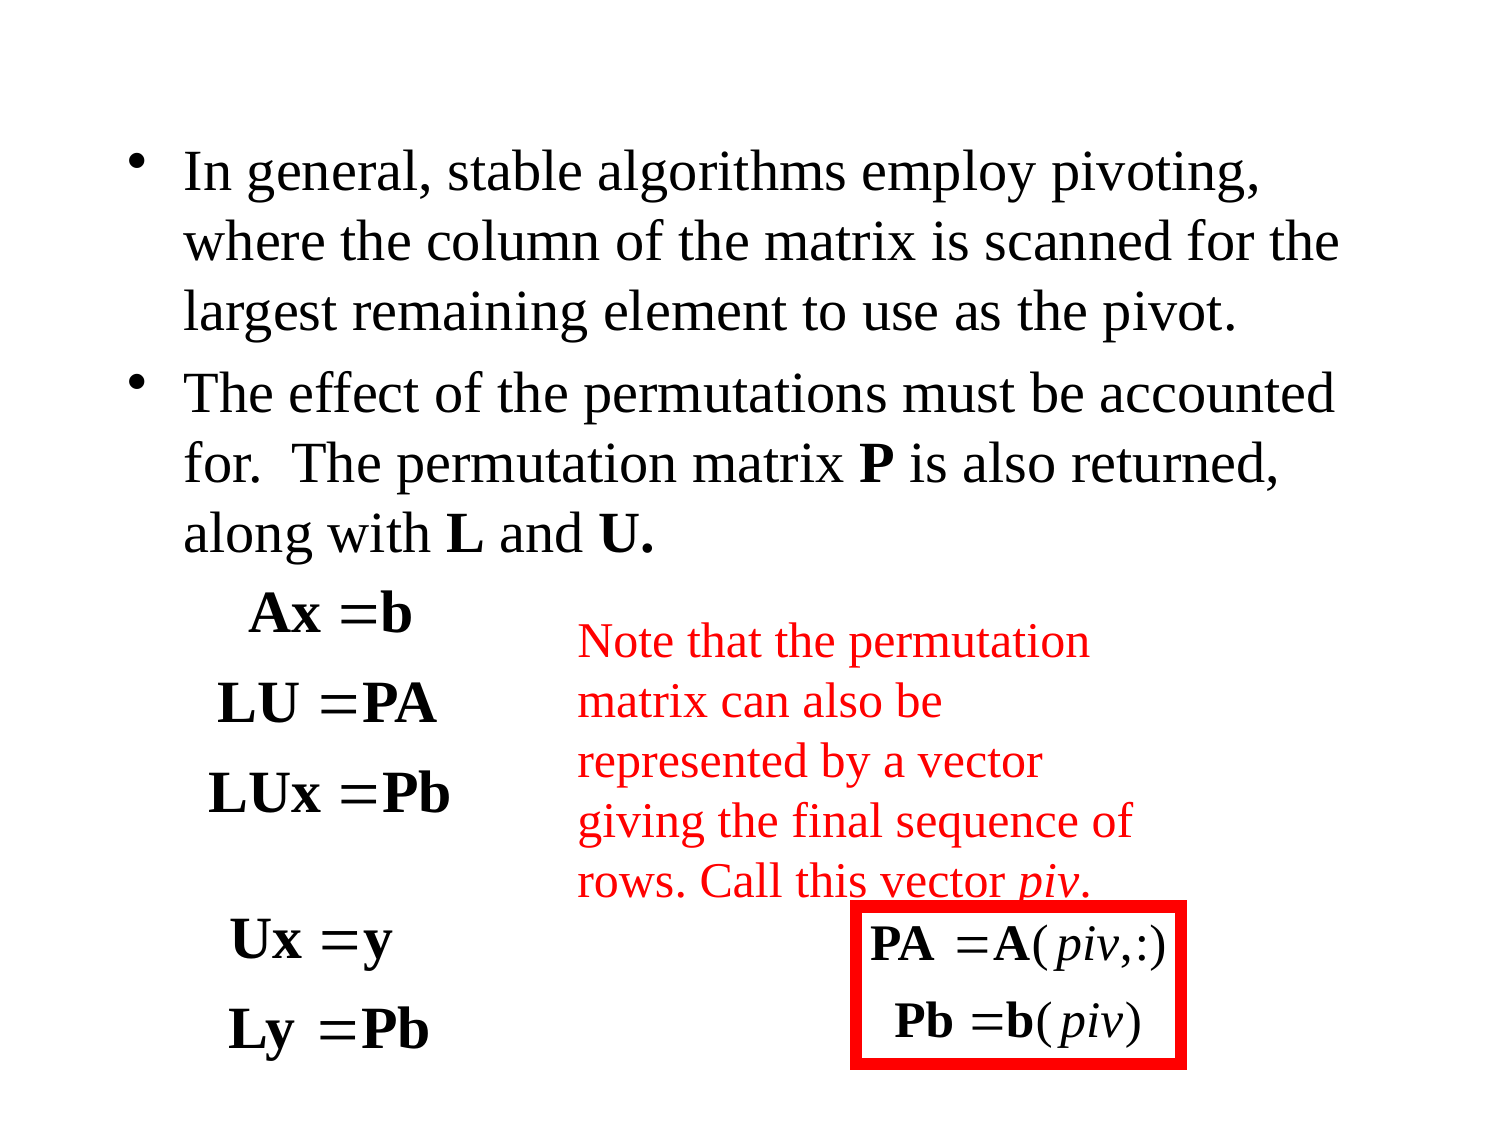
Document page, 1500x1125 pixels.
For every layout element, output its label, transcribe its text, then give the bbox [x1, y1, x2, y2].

list In general, stable algorithms employ pivoting, where the column of the matrix is scanned for the largest remaining element to use as the pivot. The effect of the permutations must be accounted for. The permutation matrix P is also returned, along with L and U. [112, 124, 1388, 576]
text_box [862, 912, 1176, 1058]
text_box Note that the permutation matrix can also be represented by a vector giving the final sequence of rows. Call this vector piv. [562, 599, 1175, 915]
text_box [199, 574, 465, 1076]
